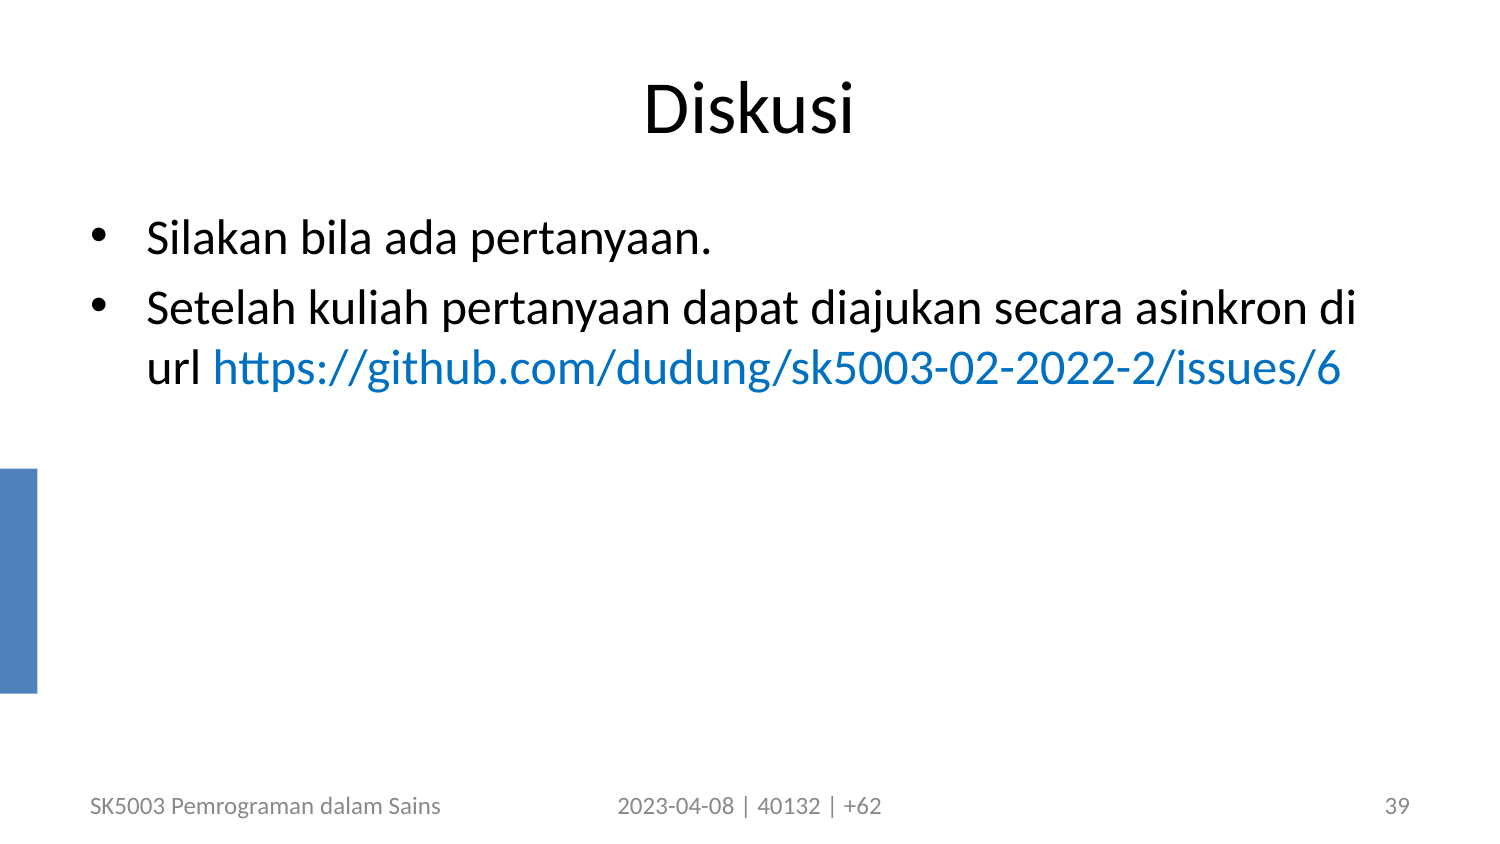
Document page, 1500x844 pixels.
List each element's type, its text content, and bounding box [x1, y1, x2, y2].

list Silakan bila ada pertanyaan. Setelah kuliah pertanyaan dapat diajukan secara asinkron di url https://github.com/dudung/sk5003-02-2022-2/issues/6 [74, 196, 1426, 754]
footer 2023-04-08 | 40132 | +62 [512, 782, 988, 827]
slide_number 39 [1074, 782, 1425, 827]
slide_number SK5003 Pemrograman dalam Sains [75, 782, 463, 827]
text_box [202, 334, 1343, 401]
title Diskusi [74, 33, 1426, 175]
